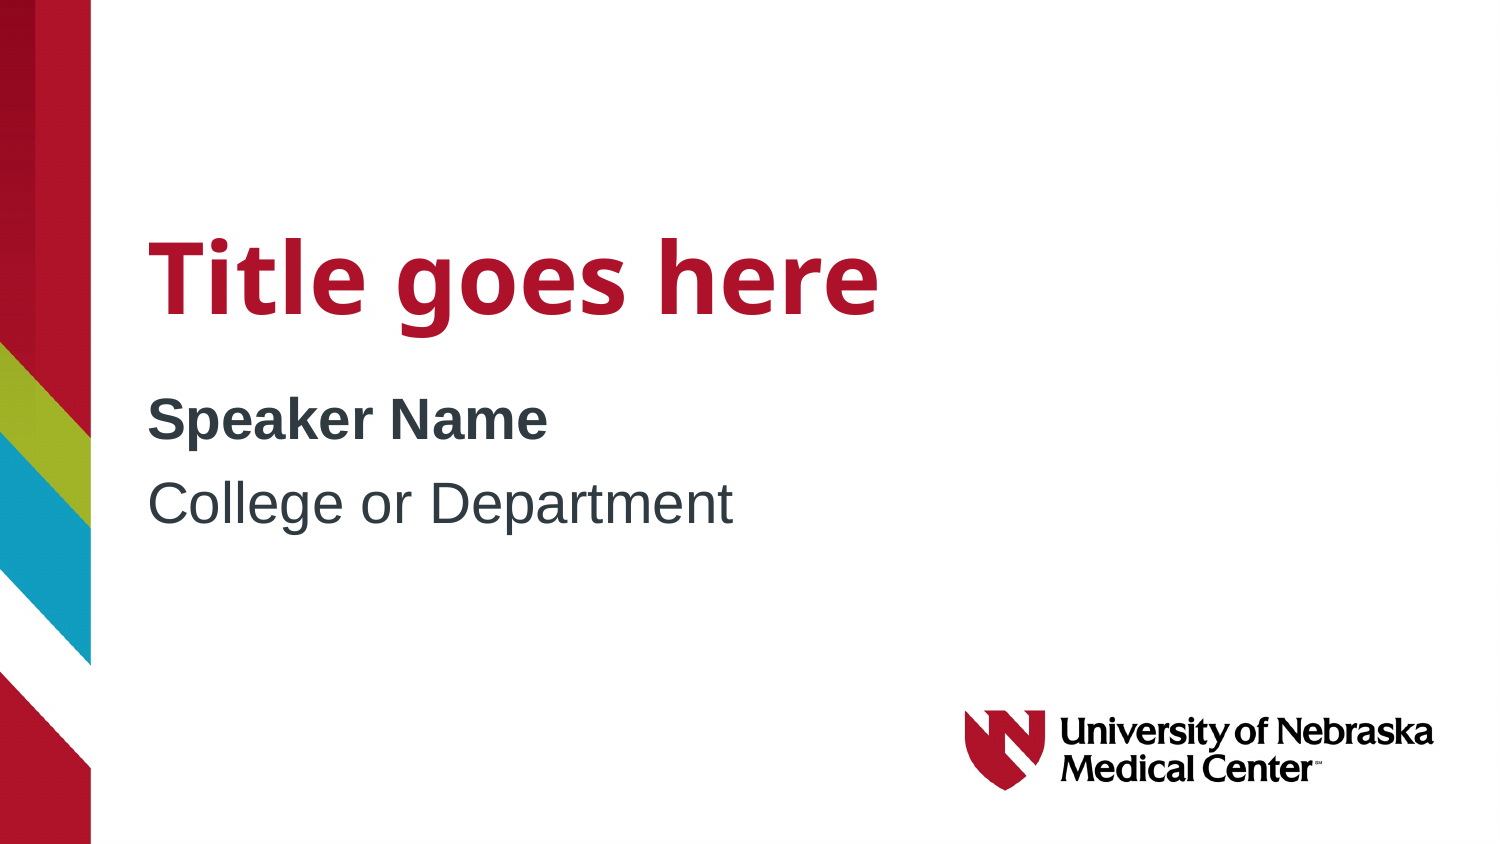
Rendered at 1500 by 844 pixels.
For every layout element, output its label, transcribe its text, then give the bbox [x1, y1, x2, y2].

picture [0, 0, 1500, 844]
subtitle Speaker Name College or Department [132, 382, 1295, 594]
title Title goes here [132, 103, 1295, 334]
